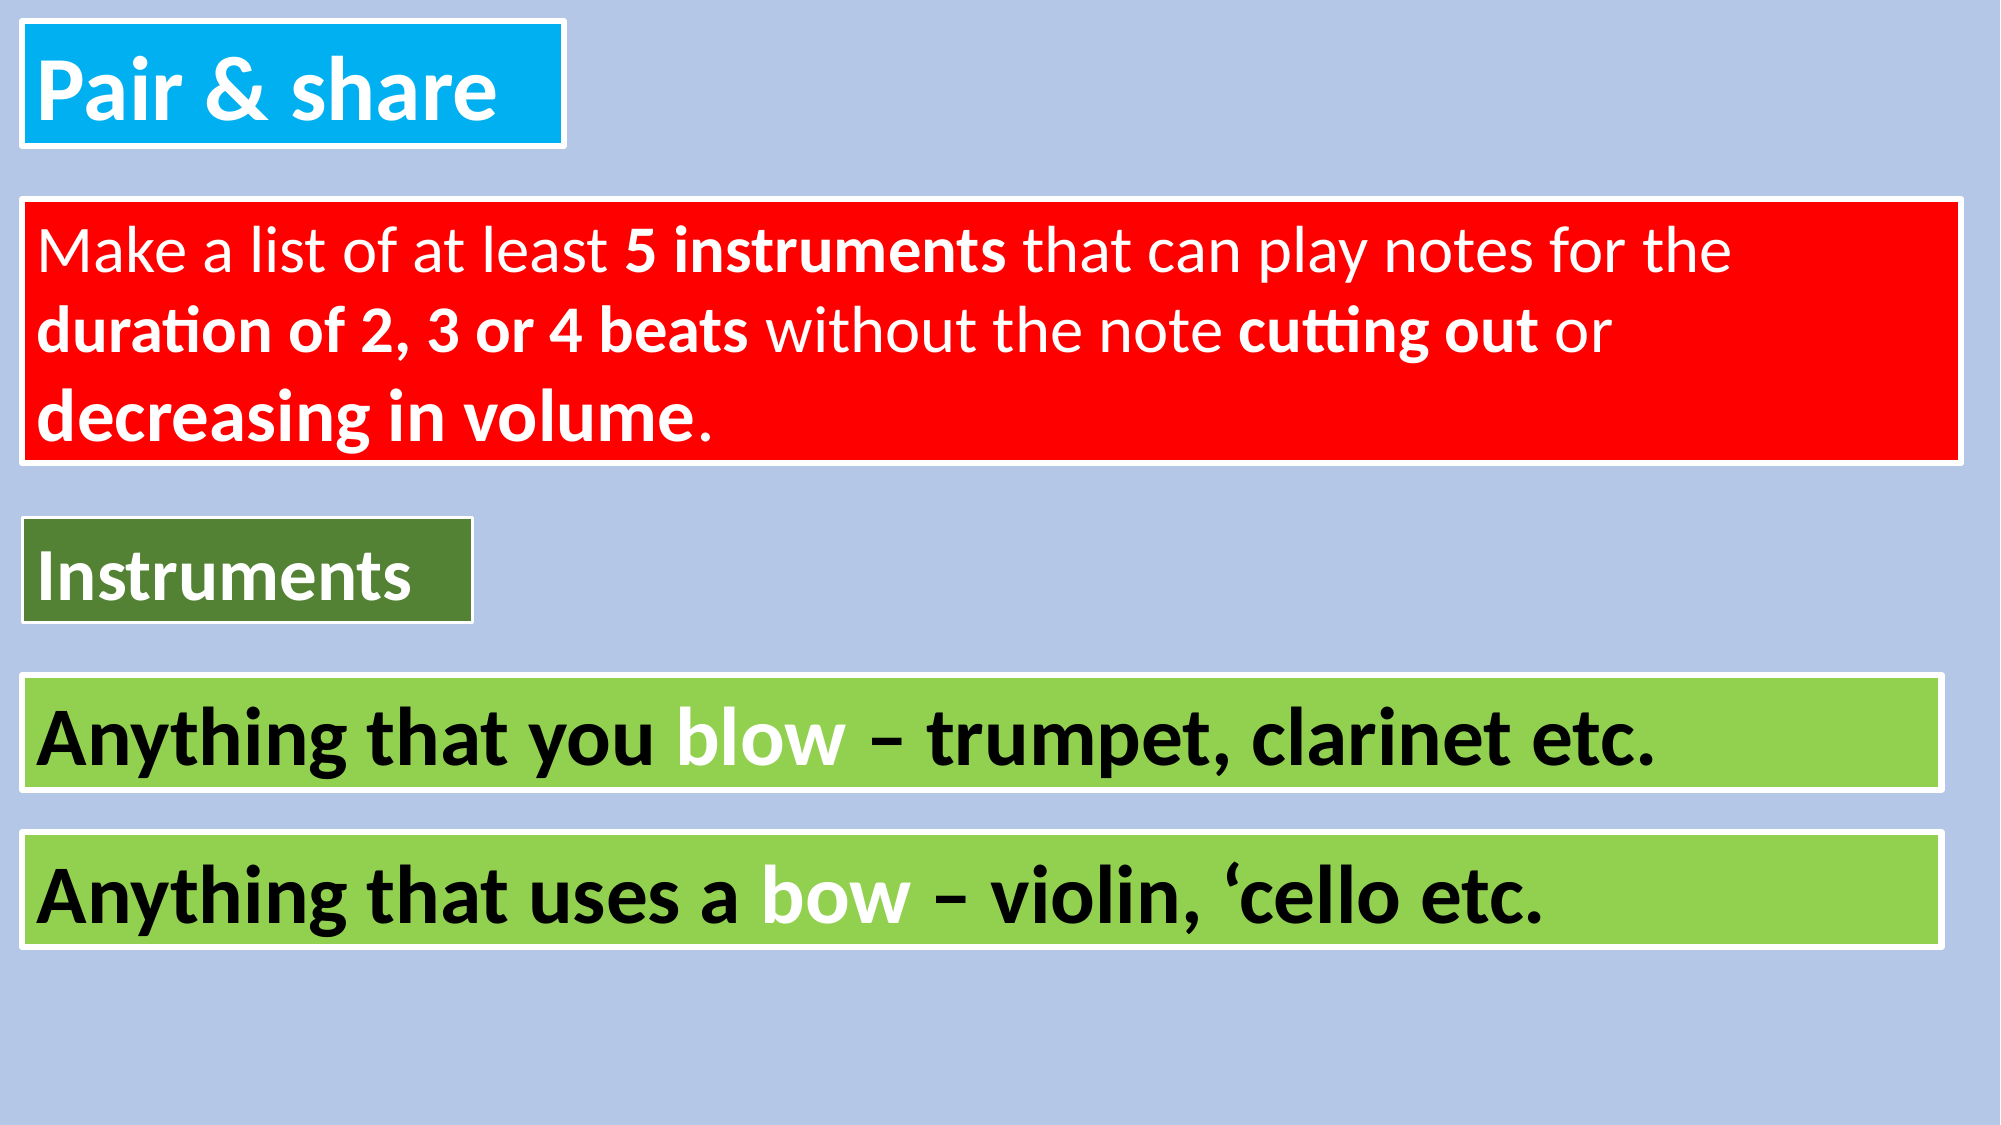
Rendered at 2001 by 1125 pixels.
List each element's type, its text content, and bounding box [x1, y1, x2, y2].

text_box Make a list of at least 5 instruments that can play notes for the duration of 2, 3 or 4 beats without the note cutting out or decreasing in volume. [22, 198, 1961, 464]
text_box Anything that you blow – trumpet, clarinet etc. [22, 675, 1942, 790]
text_box Pair & share [22, 21, 564, 146]
text_box Anything that uses a bow – violin, ‘cello etc. [22, 832, 1942, 948]
text_box Instruments [22, 517, 473, 623]
